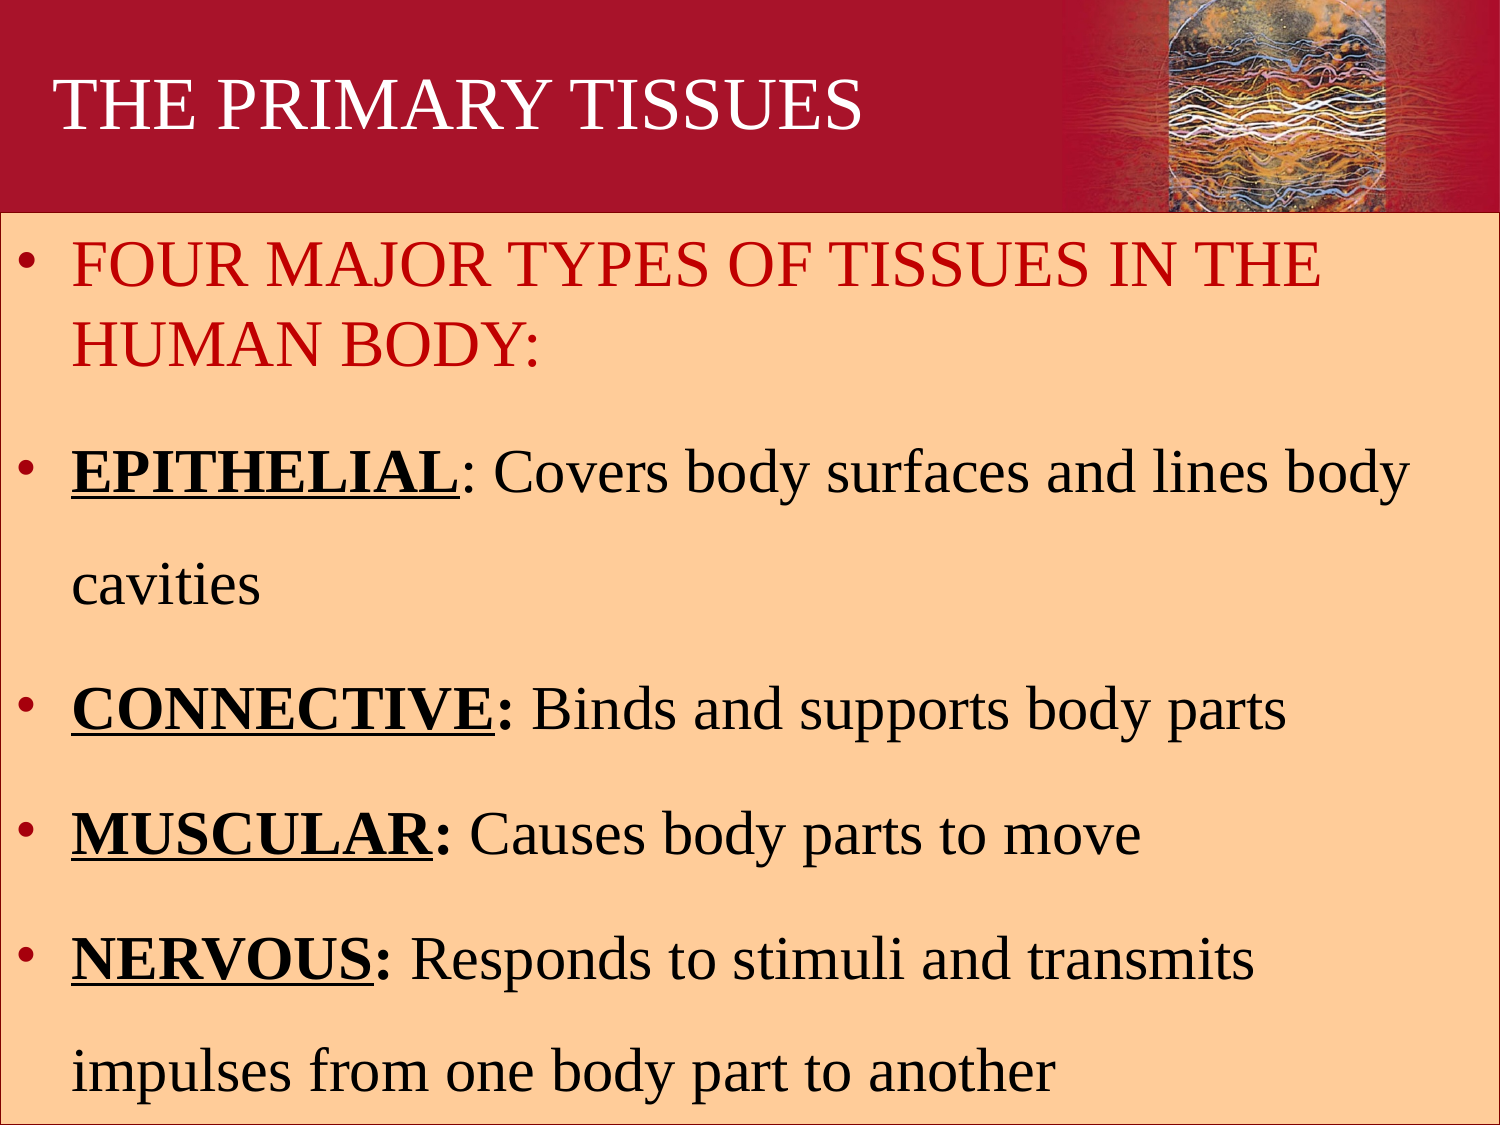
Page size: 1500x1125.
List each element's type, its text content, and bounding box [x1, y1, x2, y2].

list FOUR MAJOR TYPES OF TISSUES IN THE HUMAN BODY: EPITHELIAL: Covers body surfaces and lines body cavities CONNECTIVE: Binds and supports body parts MUSCULAR: Causes body parts to move NERVOUS: Responds to stimuli and transmits impulses from one body part to another [0, 212, 1500, 1125]
title THE PRIMARY TISSUES [37, 49, 1313, 151]
picture [1063, 0, 1500, 212]
